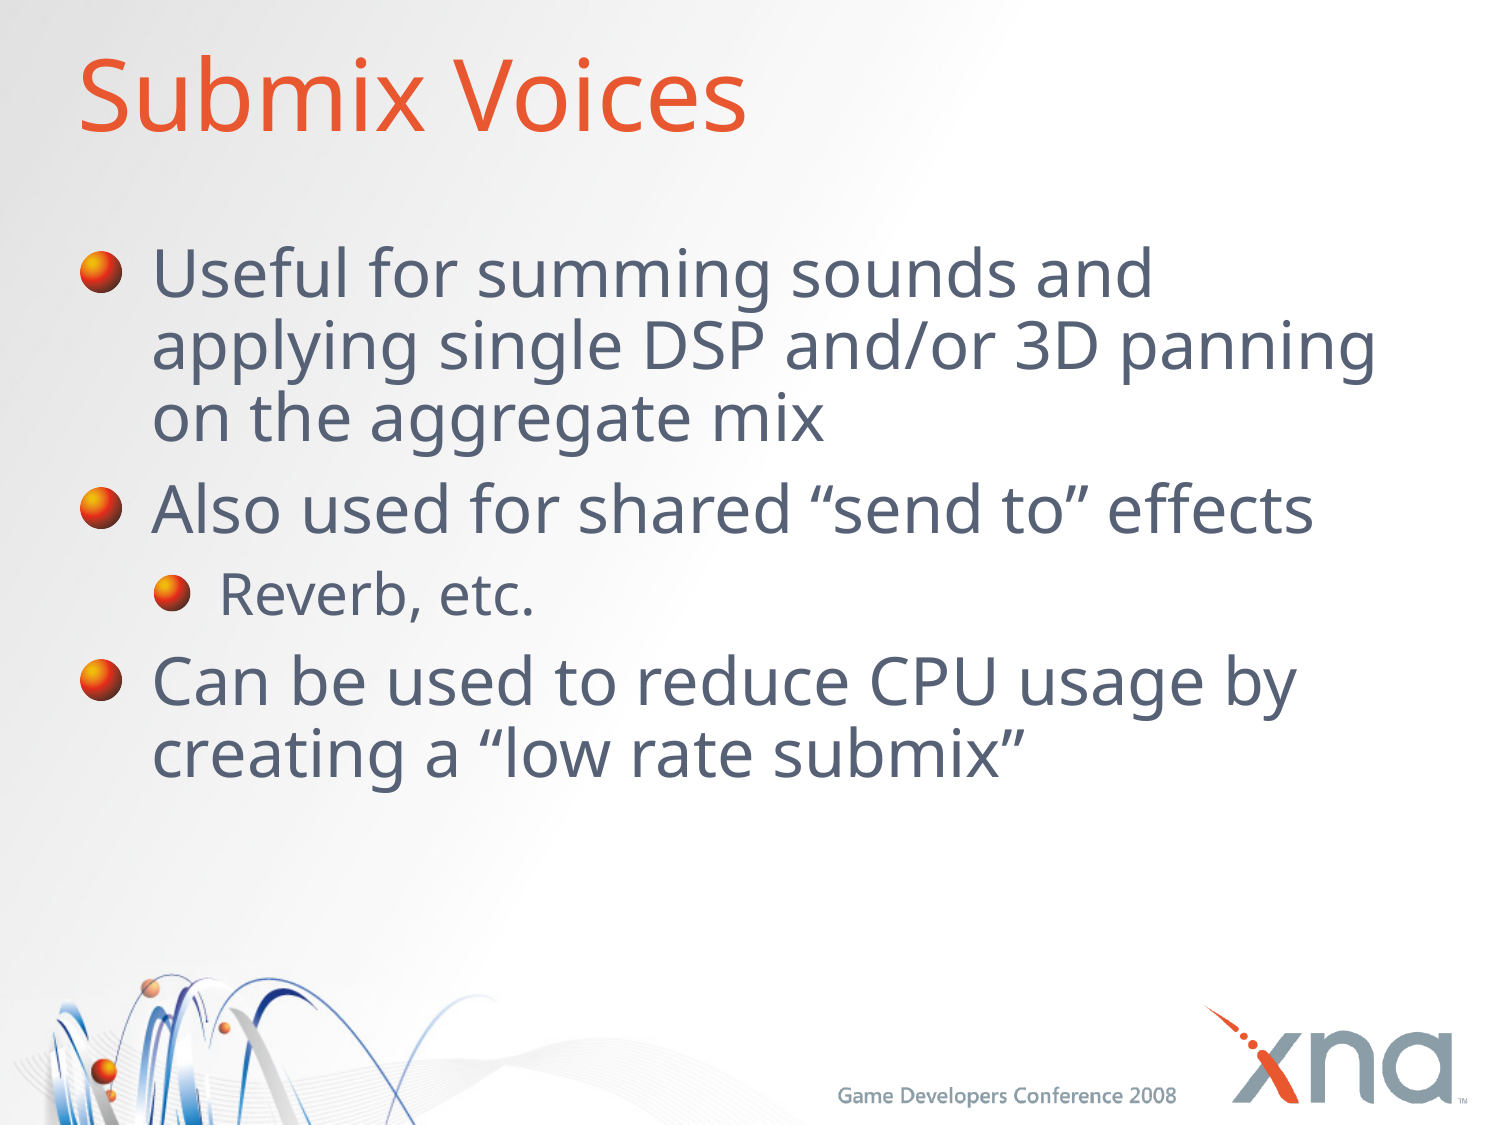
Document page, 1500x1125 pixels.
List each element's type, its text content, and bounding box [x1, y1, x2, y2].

picture [0, 0, 1500, 1125]
title Submix Voices [61, 37, 1460, 161]
list Useful for summing sounds and applying single DSP and/or 3D panning on the aggregate mix Also used for shared “send to” effects Reverb, etc. Can be used to reduce CPU usage by creating a “low rate submix” [62, 232, 1448, 818]
